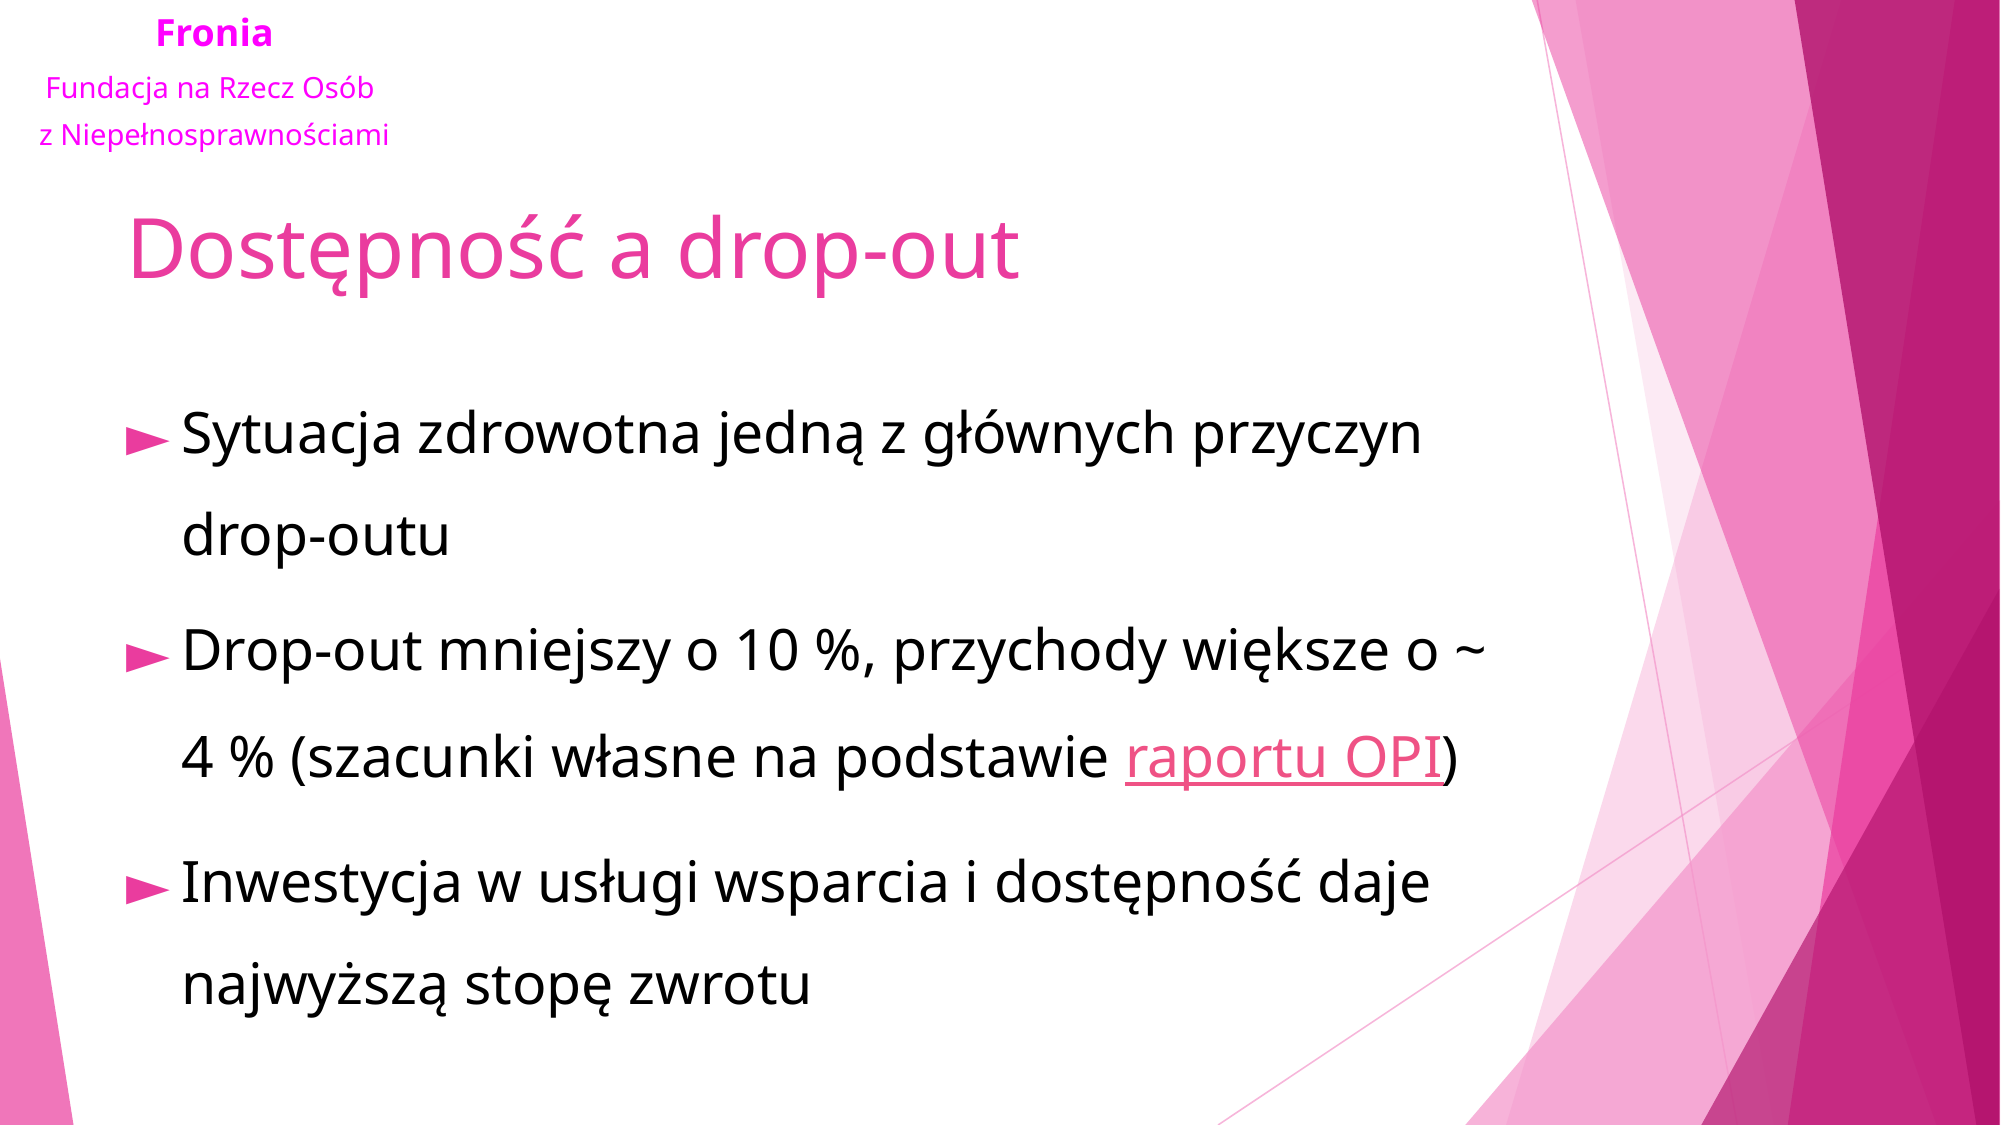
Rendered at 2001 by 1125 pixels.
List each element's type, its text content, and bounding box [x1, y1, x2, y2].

list Sytuacja zdrowotna jedną z głównych przyczyn drop-outu Drop-out mniejszy o 10 %, przychody większe o ~ 4 % (szacunki własne na podstawie raportu OPI) Inwestycja w usługi wsparcia i dostępność daje najwyższą stopę zwrotu [111, 354, 1531, 1125]
title Dostępność a drop-out [111, 136, 1673, 354]
